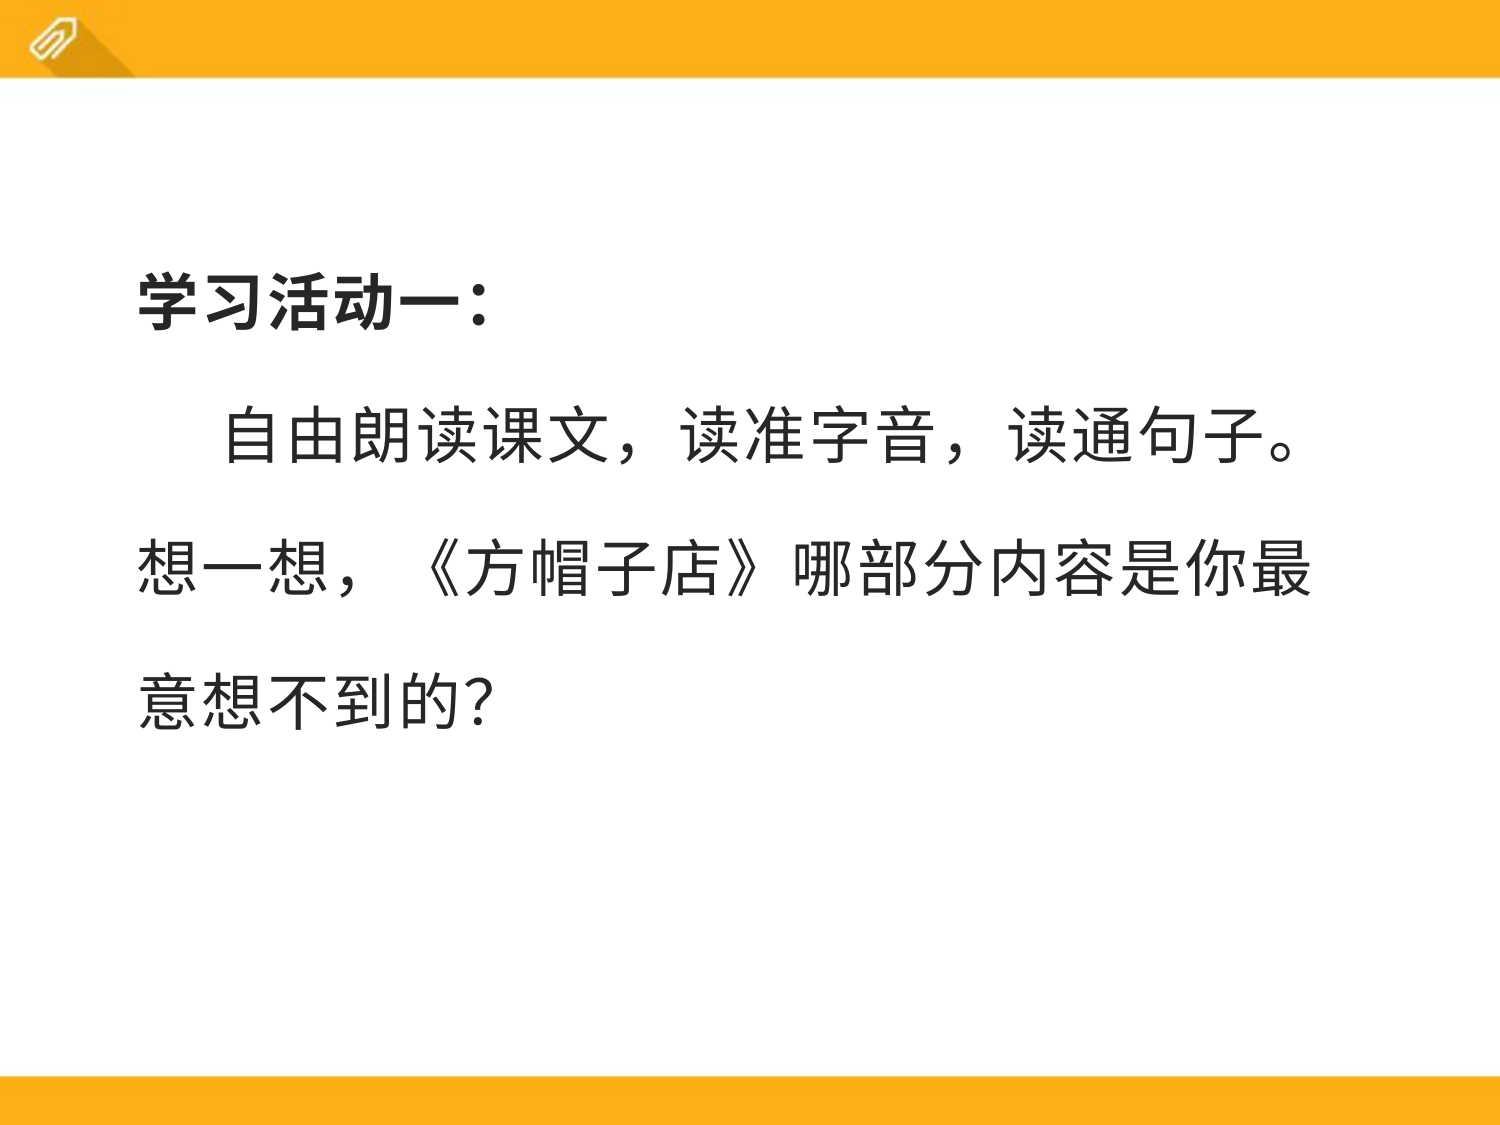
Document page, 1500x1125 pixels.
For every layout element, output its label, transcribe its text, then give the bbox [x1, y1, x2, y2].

text_box 学习活动一： 自由朗读课文，读准字音，读通句子。 想一想，《方帽子店》哪部分内容是你最 意想不到的？ [121, 233, 1469, 745]
picture [0, 0, 1500, 1125]
